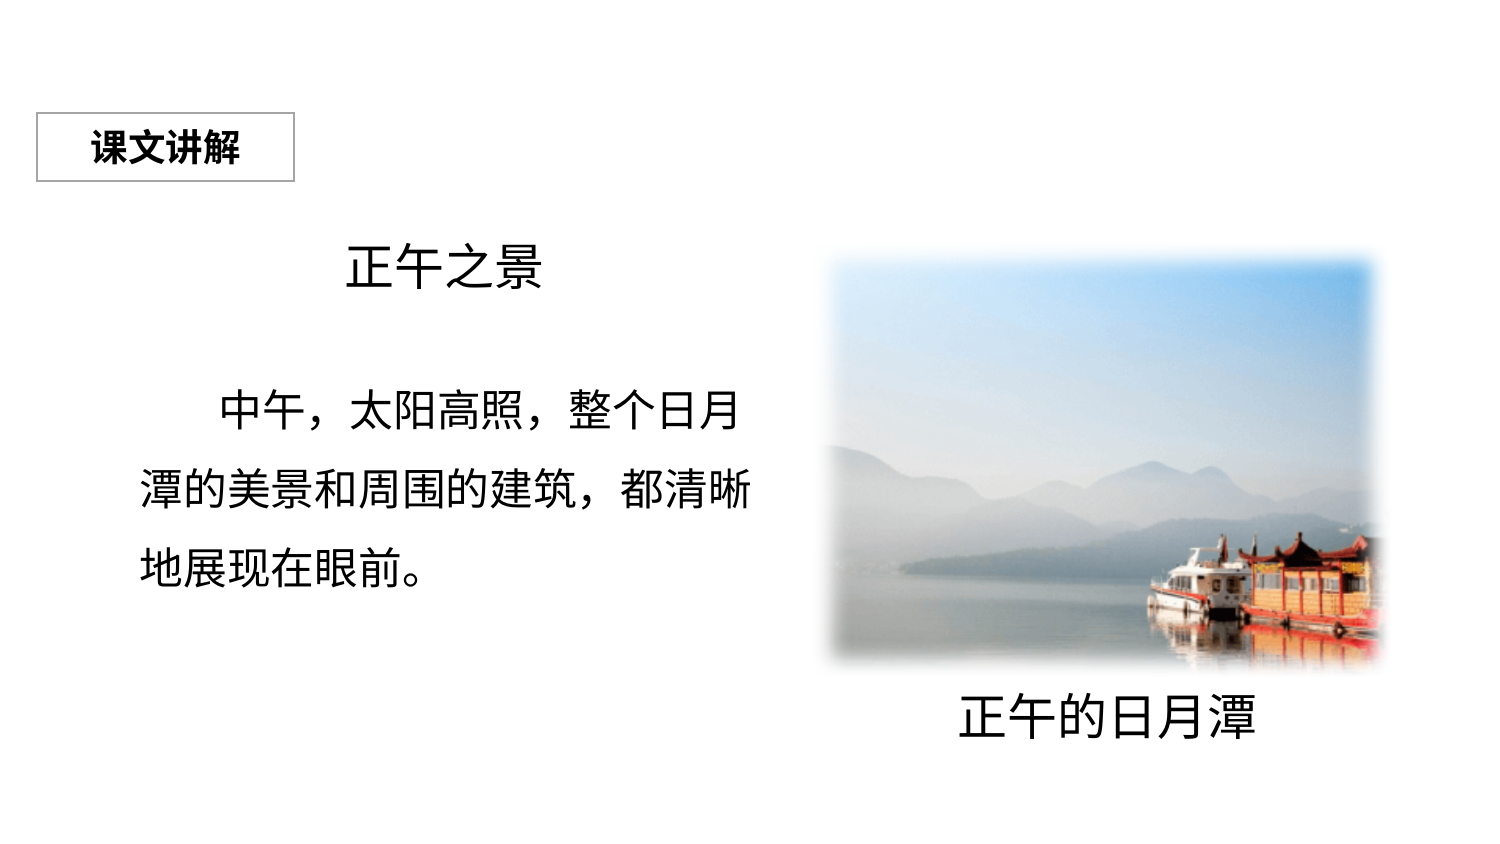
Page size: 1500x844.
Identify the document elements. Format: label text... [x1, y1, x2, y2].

text_box 正午的日月潭 [945, 680, 1343, 752]
text_box 正午之景 [218, 230, 671, 302]
picture [811, 240, 1392, 678]
text_box 中午，太阳高照，整个日月潭的美景和周围的建筑，都清晰地展现在眼前。 [128, 351, 792, 599]
text_box 课文讲解 [36, 112, 295, 182]
